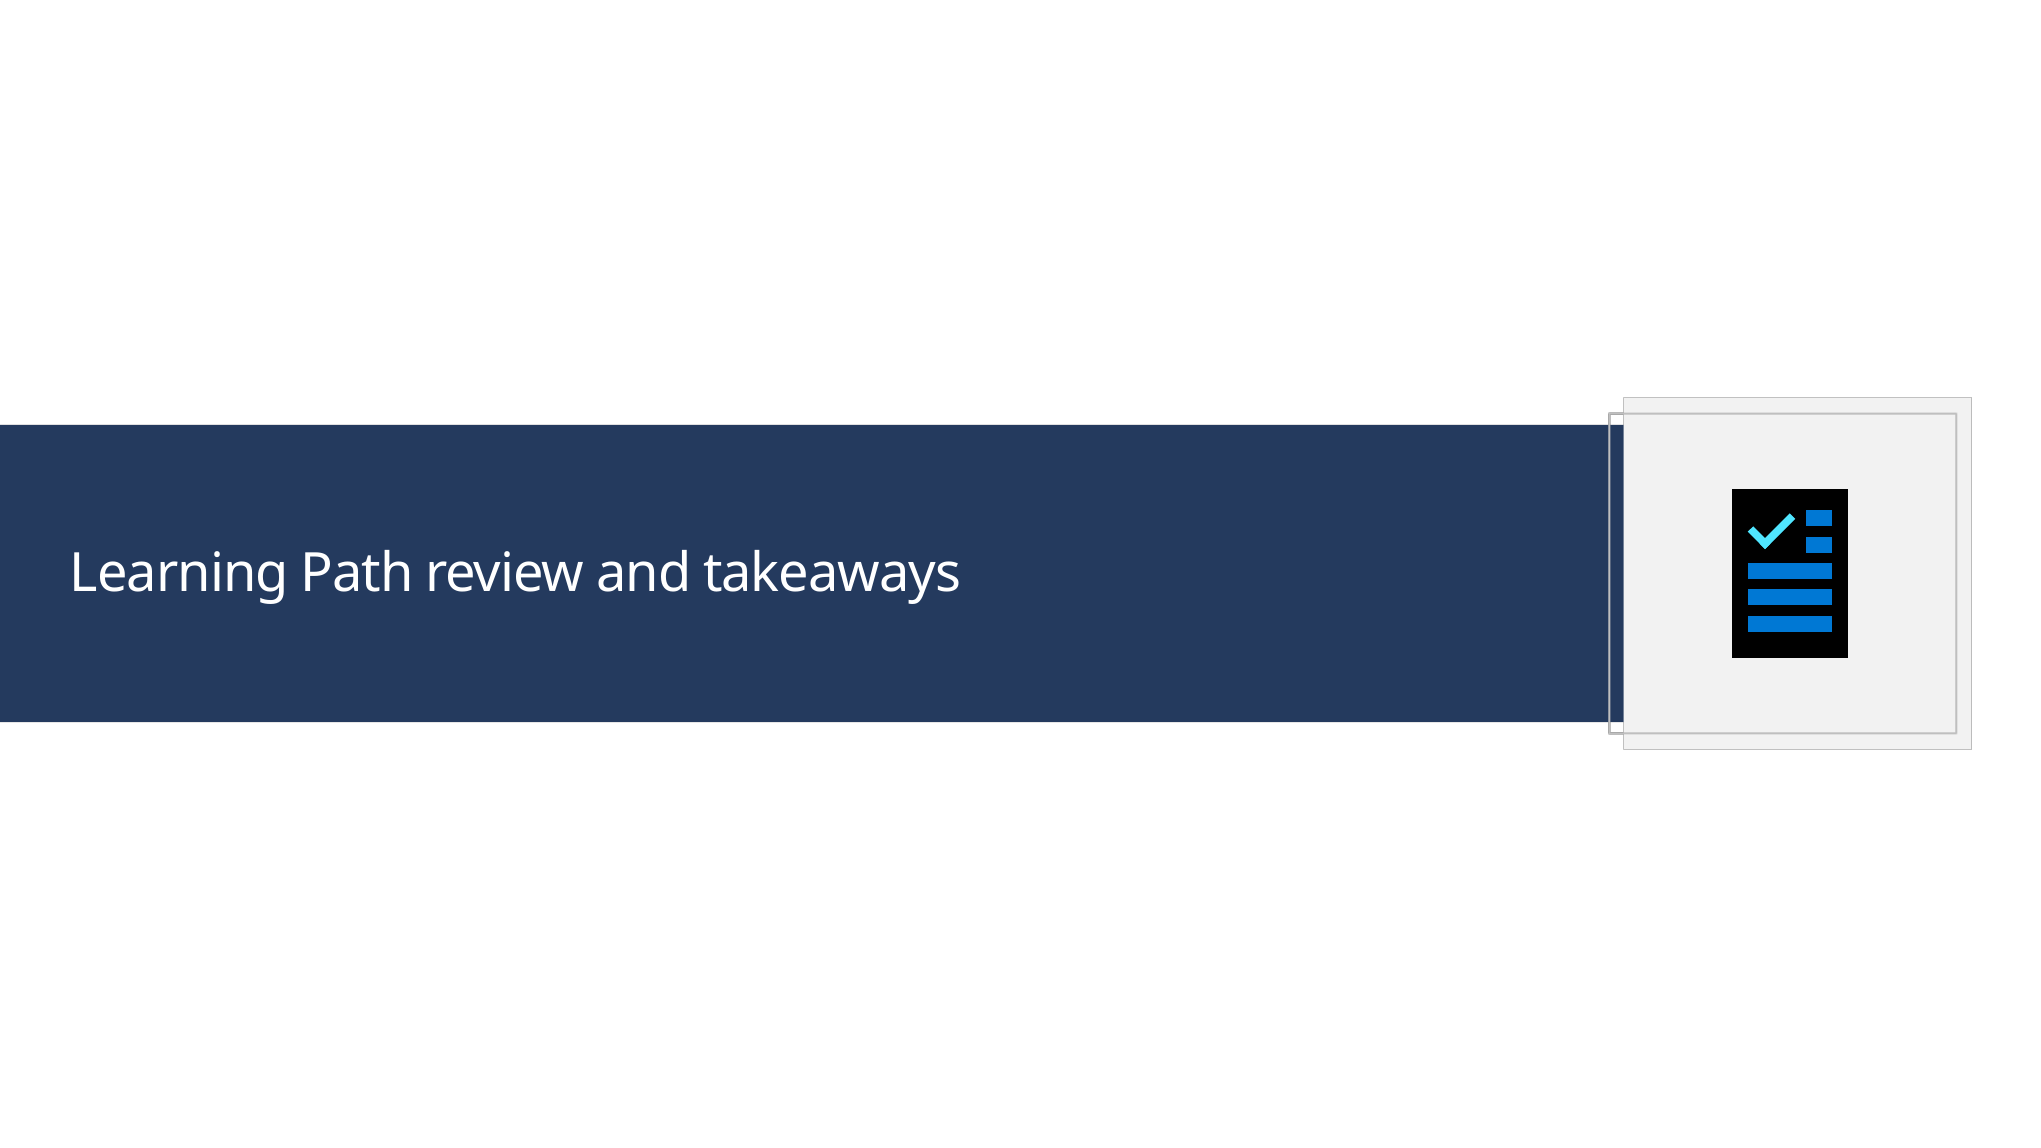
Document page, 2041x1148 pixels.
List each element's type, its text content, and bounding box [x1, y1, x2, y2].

title Learning Path review and takeaways [70, 544, 1558, 604]
picture [0, 0, 2041, 1148]
